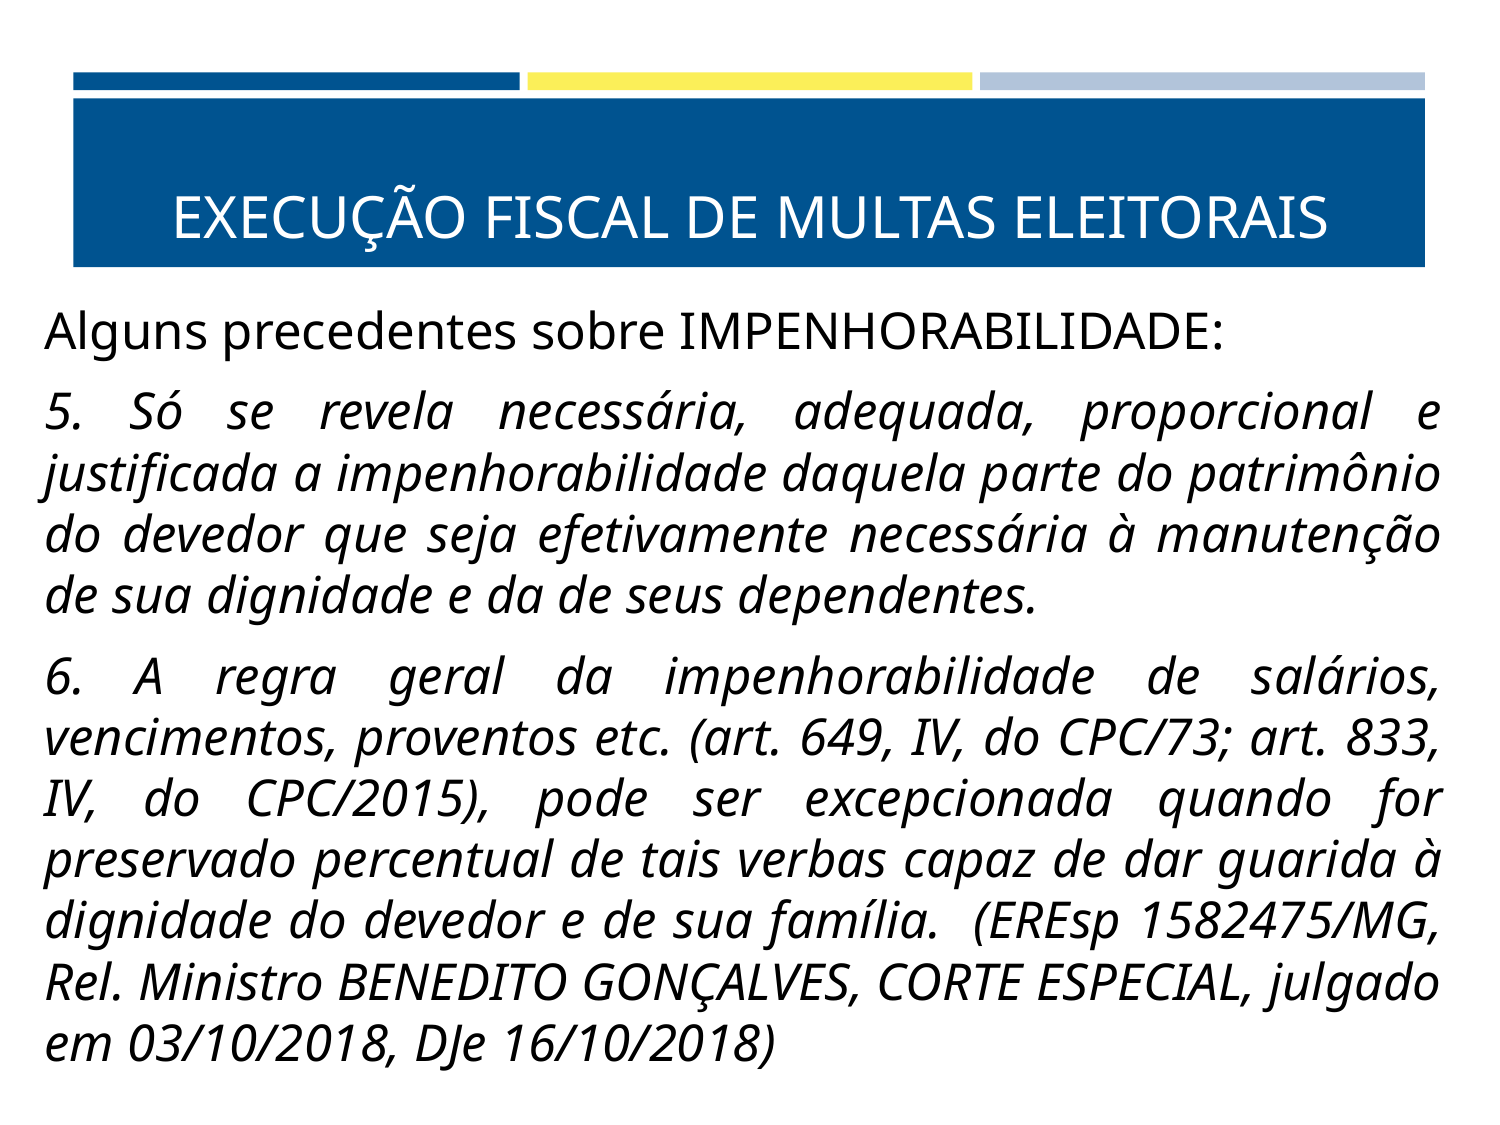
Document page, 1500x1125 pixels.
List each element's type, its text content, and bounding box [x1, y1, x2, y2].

title EXECUÇÃO FISCAL DE MULTAS ELEITORAIS [95, 112, 1406, 259]
list Alguns precedentes sobre IMPENHORABILIDADE: 5. Só se revela necessária, adequada, proporcional e justificada a impenhorabilidade daquela parte do patrimônio do devedor que seja efetivamente necessária à manutenção de sua dignidade e da de seus dependentes. 6. A regra geral da impenhorabilidade de salários, vencimentos, proventos etc. (art. 649, IV, do CPC/73; art. 833, IV, do CPC/2015), pode ser excepcionada quando for preservado percentual de tais verbas capaz de dar guarida à dignidade do devedor e de sua família. (EREsp 1582475/MG, Rel. Ministro BENEDITO GONÇALVES, CORTE ESPECIAL, julgado em 03/10/2018, DJe 16/10/2018) [29, 290, 1459, 1094]
